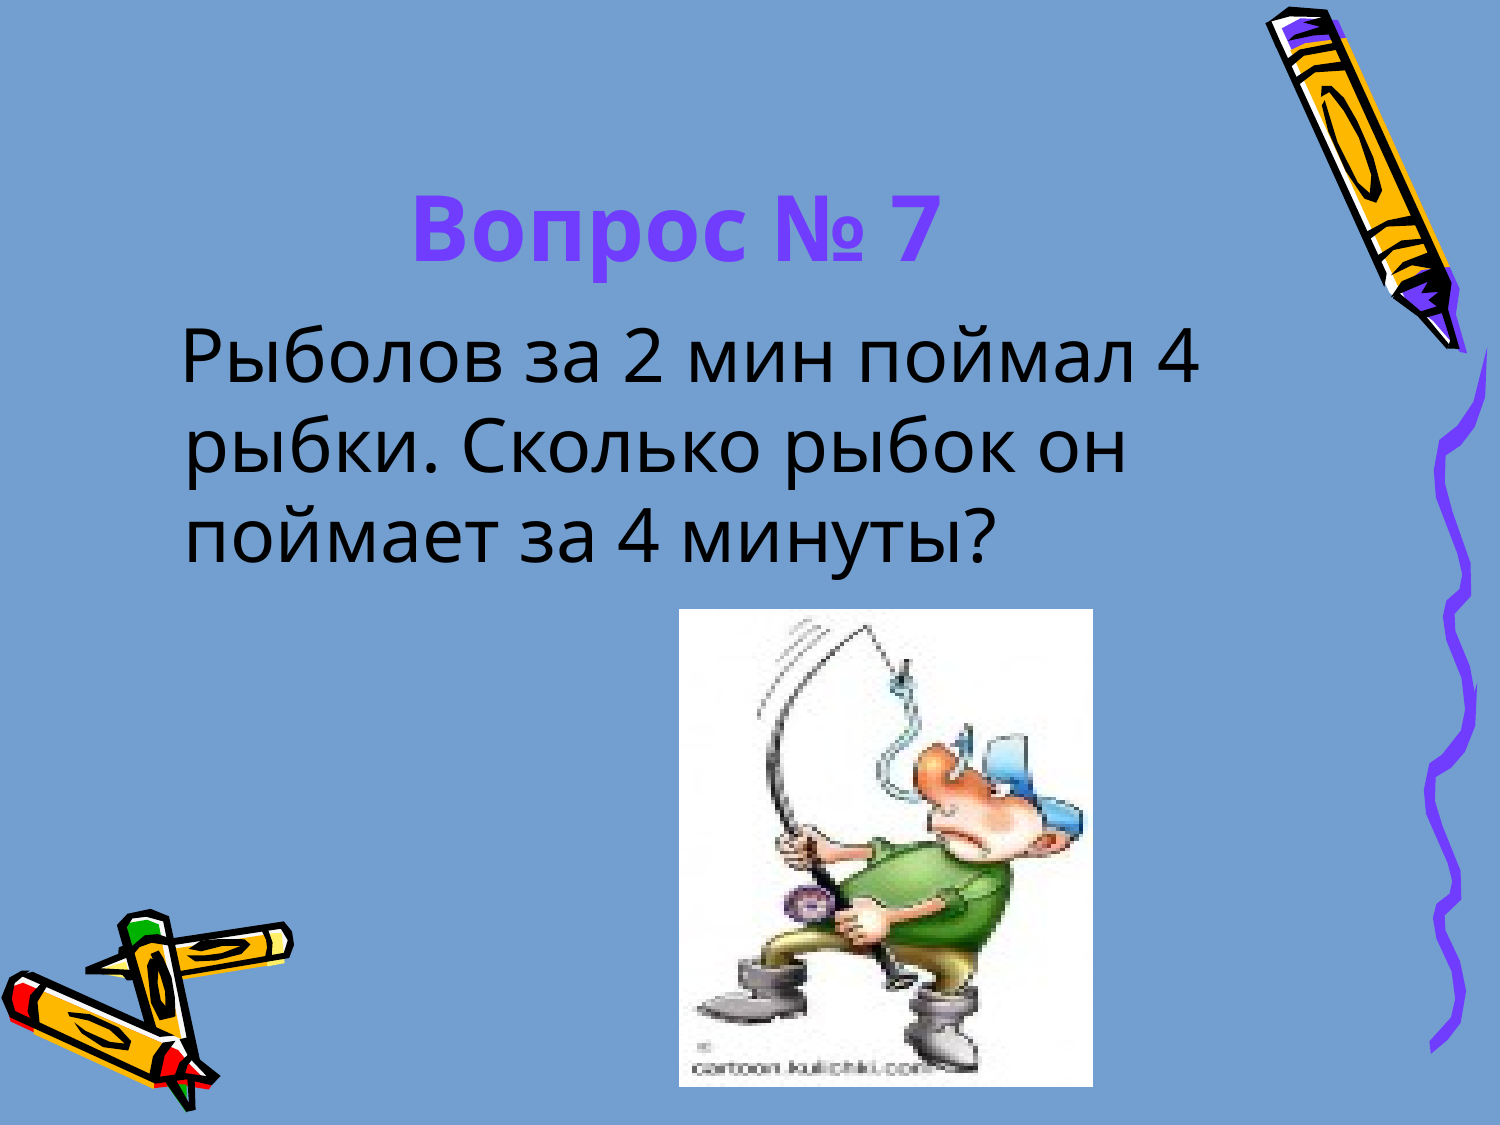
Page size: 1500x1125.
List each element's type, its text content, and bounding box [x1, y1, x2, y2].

list Рыболов за 2 мин поймал 4 рыбки. Сколько рыбок он поймает за 4 минуты? [112, 299, 1376, 901]
title Вопрос № 7 [112, 24, 1240, 288]
picture [678, 609, 1093, 1087]
